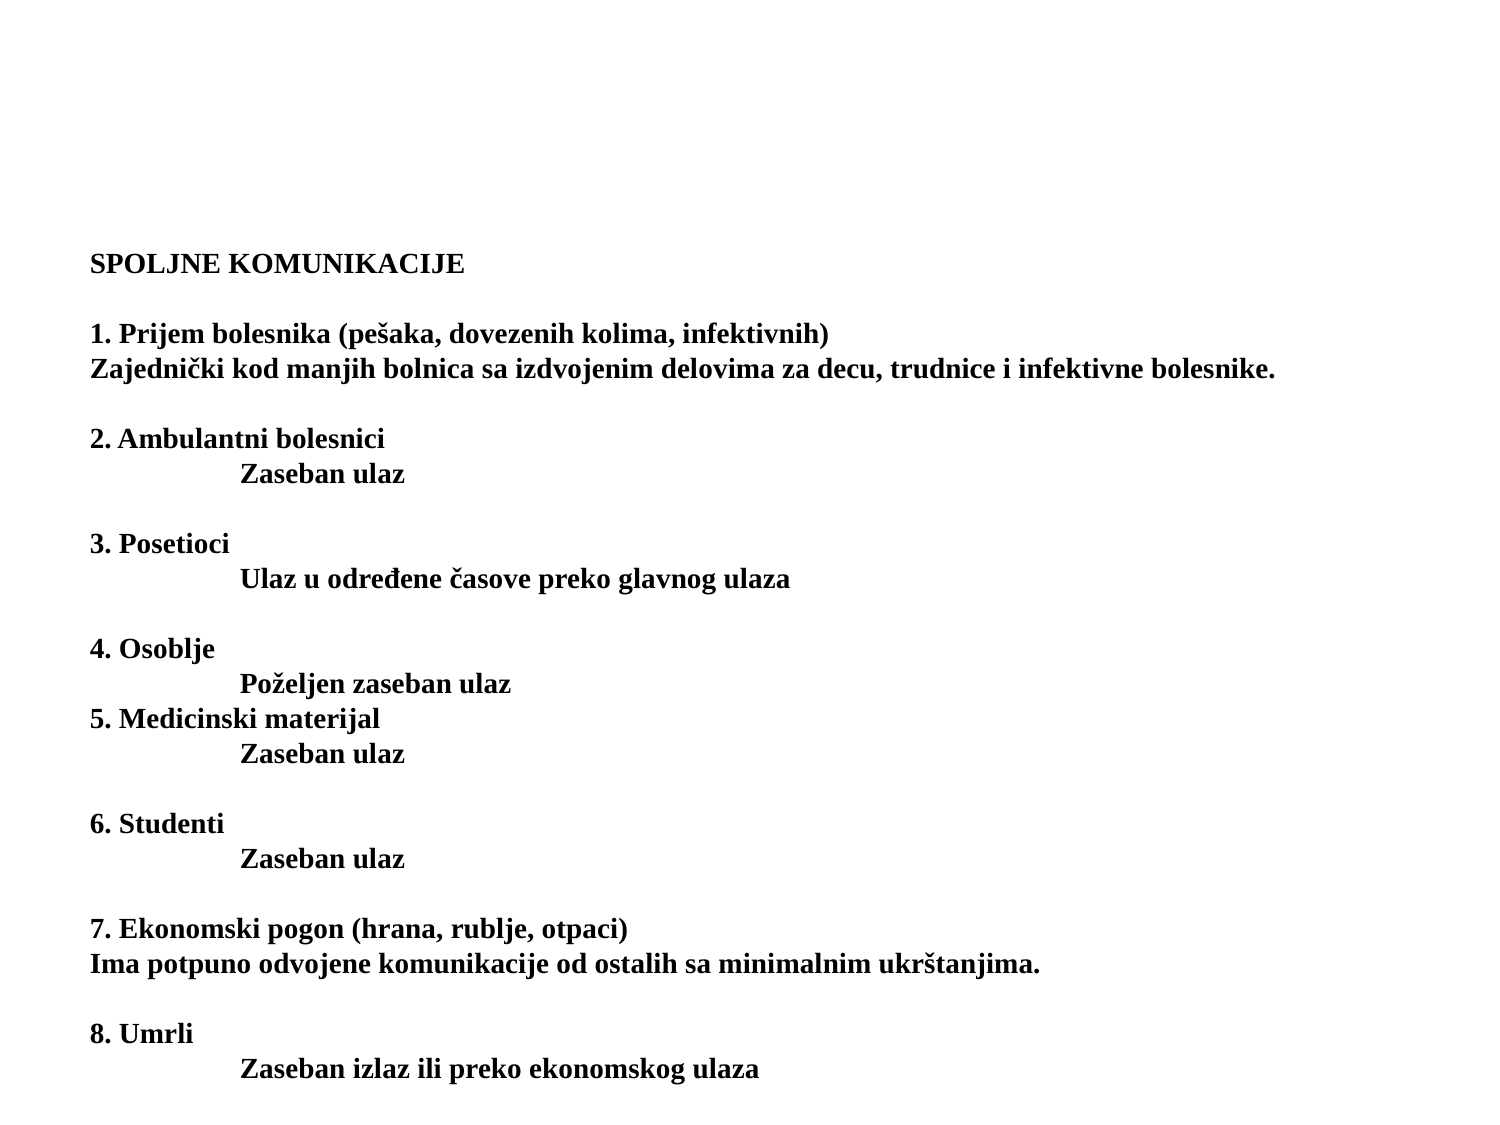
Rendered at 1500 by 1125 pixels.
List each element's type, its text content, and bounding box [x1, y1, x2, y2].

text_box SPOLJNE KOMUNIKACIJE 1. Prijem bolesnika (pešaka, dovezenih kolima, infektivnih) Zajednički kod manjih bolnica sa izdvojenim delovima za decu, trudnice i infektivne bolesnike. 2. Ambulantni bolesnici Zaseban ulaz 3. Posetioci Ulaz u određene časove preko glavnog ulaza 4. Osoblje Poželjen zaseban ulaz 5. Medicinski materijal Zaseban ulaz 6. Studenti Zaseban ulaz 7. Ekonomski pogon (hrana, rublje, otpaci) Ima potpuno odvojene komunikacije od ostalih sa minimalnim ukrštanjima. 8. Umrli Zaseban izlaz ili preko ekonomskog ulaza [75, 237, 1375, 1125]
